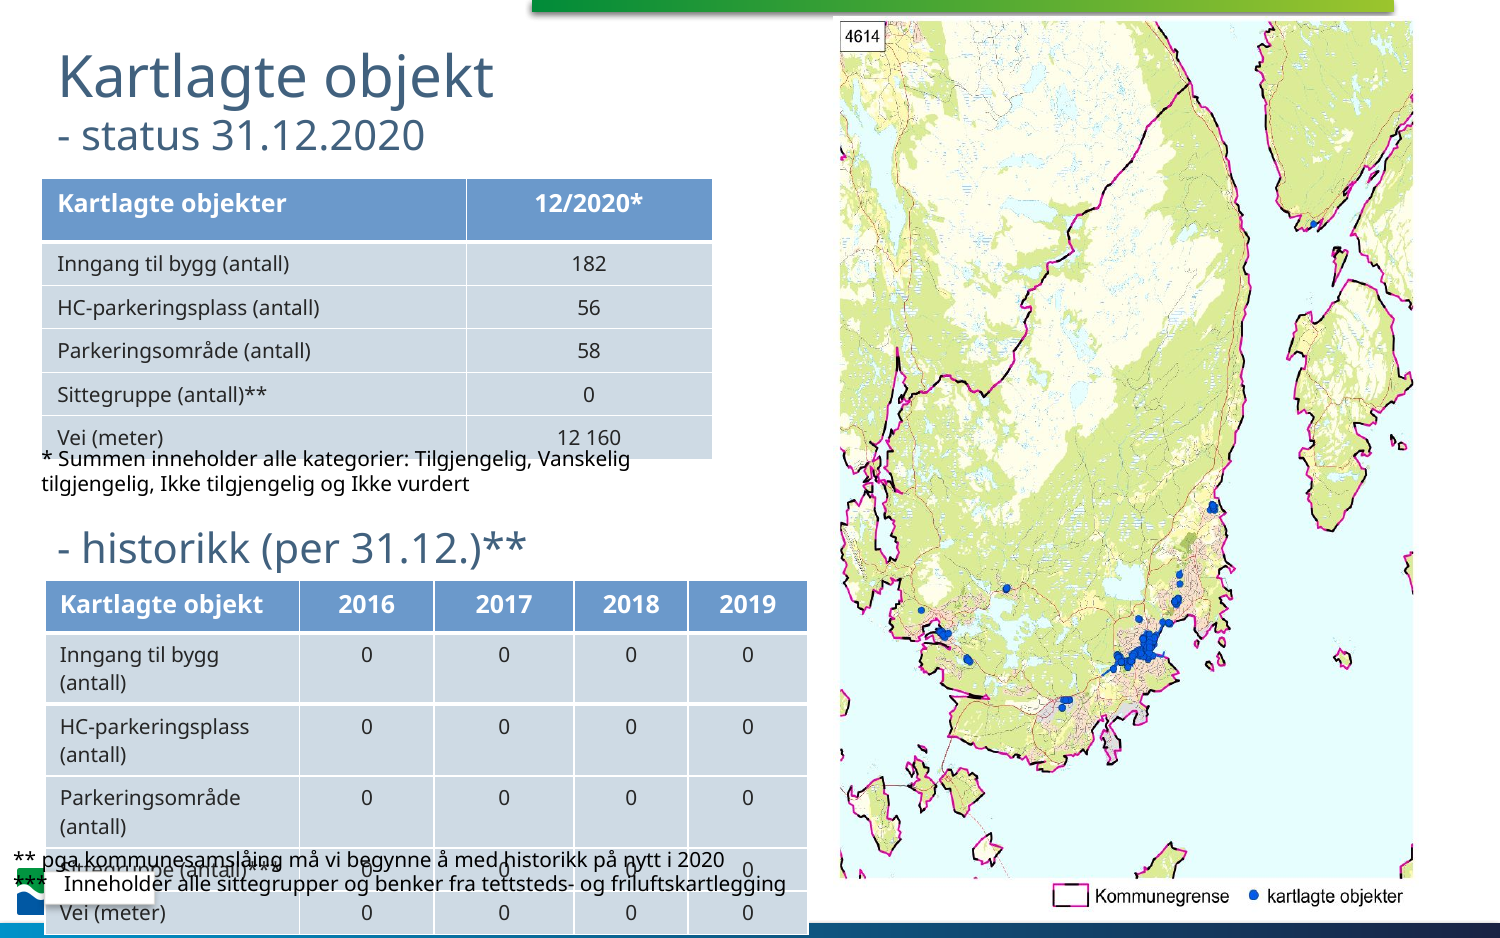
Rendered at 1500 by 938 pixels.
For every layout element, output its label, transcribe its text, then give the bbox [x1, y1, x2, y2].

table_header 2016 [300, 581, 433, 631]
picture [833, 16, 1419, 913]
table_cell 0 [802, 849, 807, 890]
table_cell Vei (meter) [46, 904, 299, 934]
table_cell Inngang til bygg (antall) [42, 244, 466, 285]
text_box * Summen inneholder alle kategorier: Tilgjengelig, Vanskelig tilgjengelig, Ikke tilgjengelig og Ikke vurdert [26, 438, 711, 504]
table_cell 0 [300, 635, 433, 702]
table_cell Parkeringsområde (antall) [46, 777, 299, 838]
text_box ** pga kommunesamslåing må vi begynne å med historikk på nytt i 2020 *** Inneholder alle sittegrupper og benker fra tettsteds- og friluftskartlegging [0, 838, 802, 904]
table_header 12/2020* [467, 179, 712, 240]
table_cell Inngang til bygg (antall) [46, 635, 299, 702]
table_cell HC-parkeringsplass (antall) [46, 706, 299, 775]
table_cell 0 [575, 635, 687, 702]
table_cell 12 160 [467, 416, 712, 459]
table_header Kartlagte objekt [46, 581, 299, 631]
table_cell 0 [435, 904, 573, 934]
table_cell Vei (meter) [42, 416, 466, 438]
table_cell 0 [689, 892, 807, 934]
table_header Kartlagte objekter [42, 179, 466, 240]
table_cell 182 [467, 244, 712, 285]
table_cell 0 [575, 706, 687, 775]
table_header 2017 [435, 581, 573, 631]
table_cell 56 [467, 286, 712, 328]
table_cell HC-parkeringsplass (antall) [42, 286, 466, 328]
table_header 2019 [689, 581, 807, 631]
table_cell Sittegruppe (antall)** [42, 373, 466, 415]
table_cell 0 [300, 904, 433, 934]
table_cell 0 [300, 777, 433, 838]
table_cell 58 [467, 329, 712, 372]
table_cell 0 [435, 706, 573, 775]
table_cell 0 [467, 373, 712, 415]
text_box - historikk (per 31.12.)** [42, 496, 828, 580]
table_cell 0 [435, 635, 573, 702]
table_cell 0 [575, 904, 687, 934]
table_cell 0 [435, 777, 573, 838]
table_cell 0 [300, 706, 433, 775]
table_header 2018 [575, 581, 687, 631]
table_cell 0 [689, 706, 807, 775]
table_cell 0 [575, 777, 687, 838]
text_box Kartlagte objekt - status 31.12.2020 [42, 24, 828, 167]
table_cell Parkeringsområde (antall) [42, 329, 466, 372]
table_cell 0 [689, 635, 807, 702]
table_cell 0 [689, 777, 807, 847]
